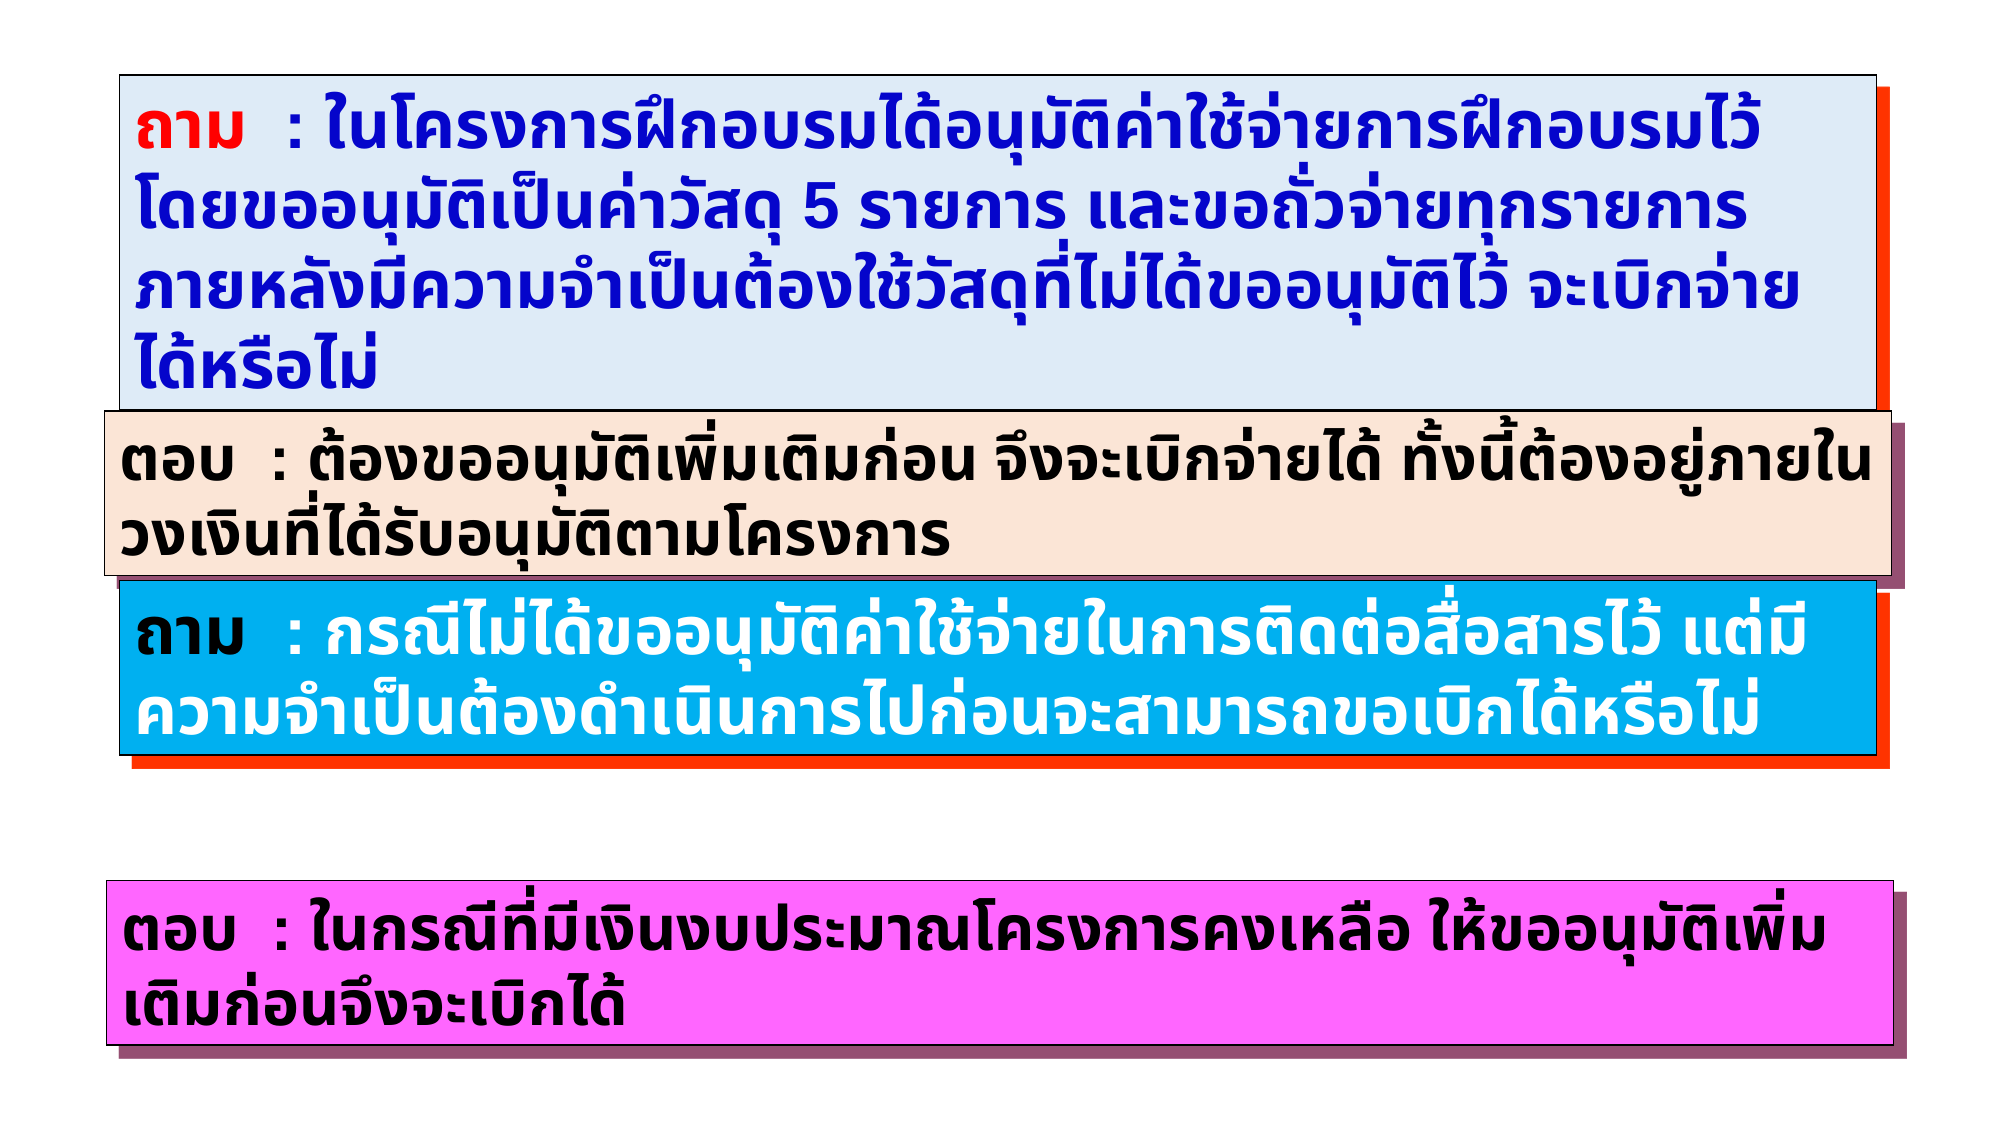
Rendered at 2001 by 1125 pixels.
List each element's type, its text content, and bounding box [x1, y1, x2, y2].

text_box ถาม : ในโครงการฝึกอบรมได้อนุมัติค่าใช้จ่ายการฝึกอบรมไว้ โดยขออนุมัติเป็นค่าวัสดุ 5 รายการ และขอถั่วจ่ายทุกรายการ ภายหลังมีความจำเป็นต้องใช้วัสดุที่ไม่ได้ขออนุมัติไว้ จะเบิกจ่ายได้หรือไม่ [119, 74, 1877, 410]
text_box ถาม : กรณีไม่ได้ขออนุมัติค่าใช้จ่ายในการติดต่อสื่อสารไว้ แต่มีความจำเป็นต้องดำเนินการไปก่อนจะสามารถขอเบิกได้หรือไม่ [119, 580, 1877, 756]
text_box ตอบ : ในกรณีที่มีเงินงบประมาณโครงการคงเหลือ ให้ขออนุมัติเพิ่มเติมก่อนจึงจะเบิกได้ [106, 880, 1894, 1045]
text_box ตอบ : ต้องขออนุมัติเพิ่มเติมก่อน จึงจะเบิกจ่ายได้ ทั้งนี้ต้องอยู่ภายในวงเงินที่ได้รับอนุมัติตามโครงการ [104, 410, 1892, 576]
